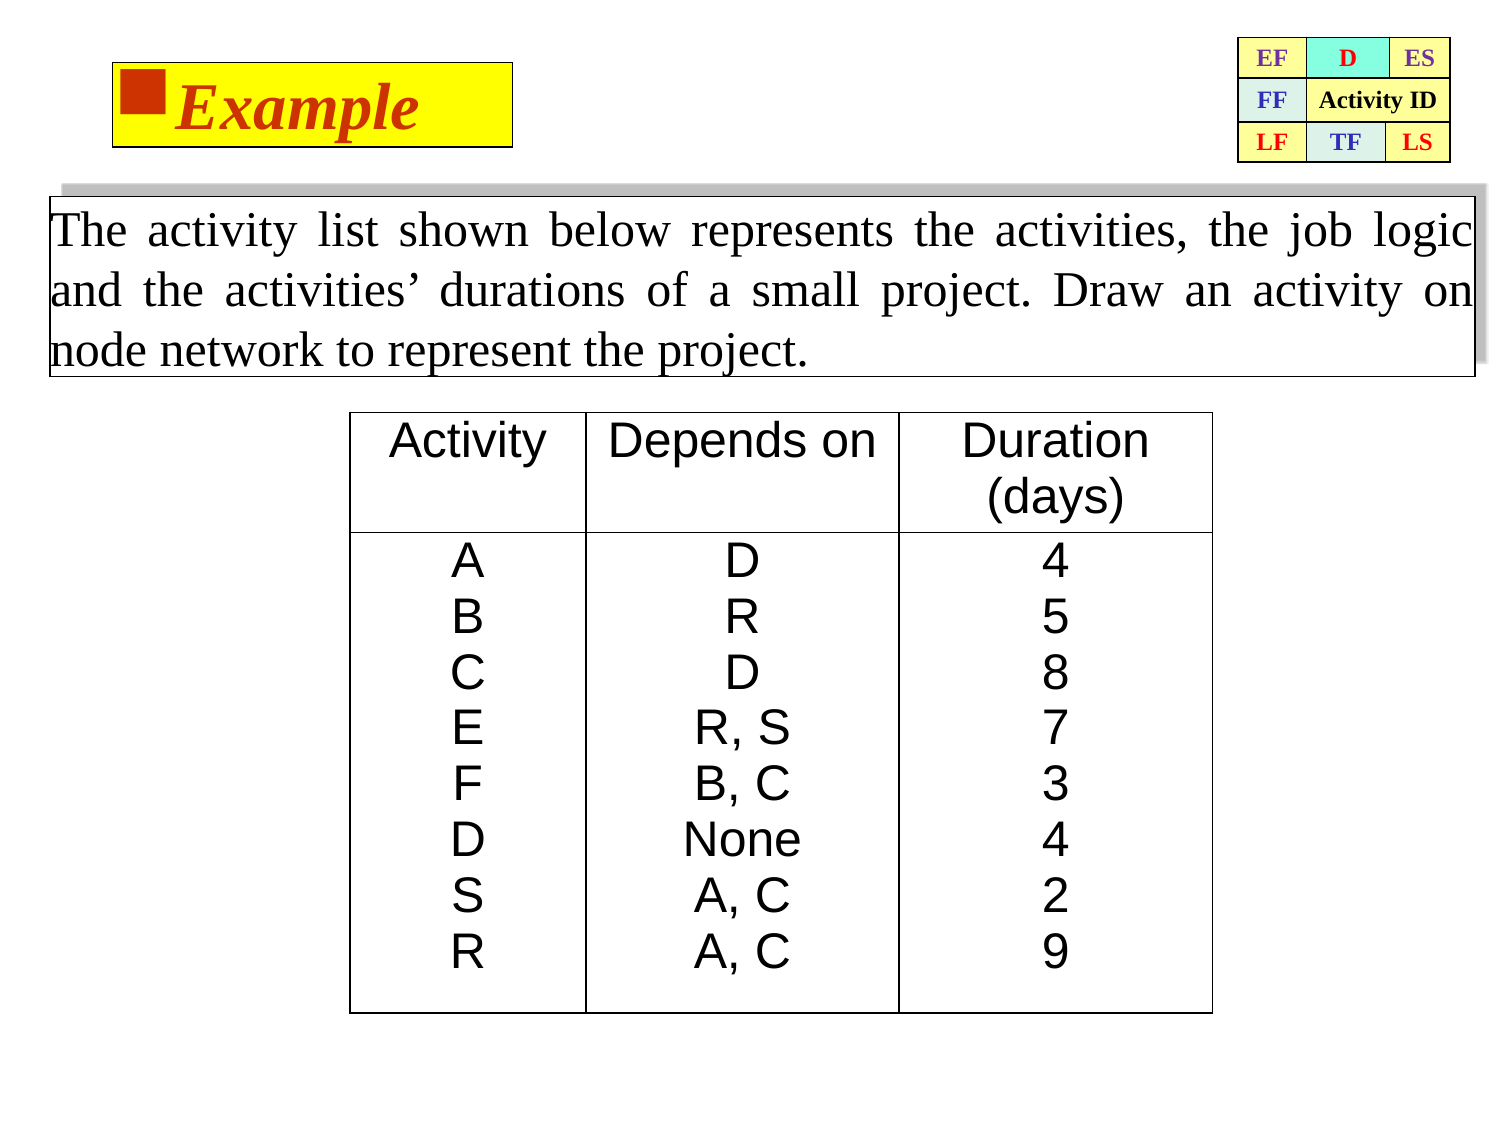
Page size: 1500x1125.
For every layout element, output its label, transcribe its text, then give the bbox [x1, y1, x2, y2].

table_header Activity [351, 413, 585, 532]
table_cell LS [1386, 123, 1449, 161]
table_cell TF [1307, 123, 1385, 161]
table_header Duration (days) [900, 413, 1212, 532]
table_cell Activity ID [1307, 79, 1449, 121]
table_cell A B C E F D S R [351, 533, 585, 1012]
table_header ES [1390, 38, 1449, 77]
table_cell LF [1239, 123, 1306, 161]
table_cell D R D R, S B, C None A, C A, C [587, 533, 898, 1012]
table_cell FF [1239, 79, 1306, 121]
table_header Depends on [587, 413, 898, 532]
text_box Example [112, 62, 513, 148]
table_cell 4 5 8 7 3 4 2 9 [900, 533, 1212, 1012]
table_header D [1307, 38, 1389, 77]
table_header EF [1239, 38, 1306, 77]
text_box The activity list shown below represents the activities, the job logic and the activities’ durations of a small project. Draw an activity on node network to represent the project. [49, 196, 1475, 377]
